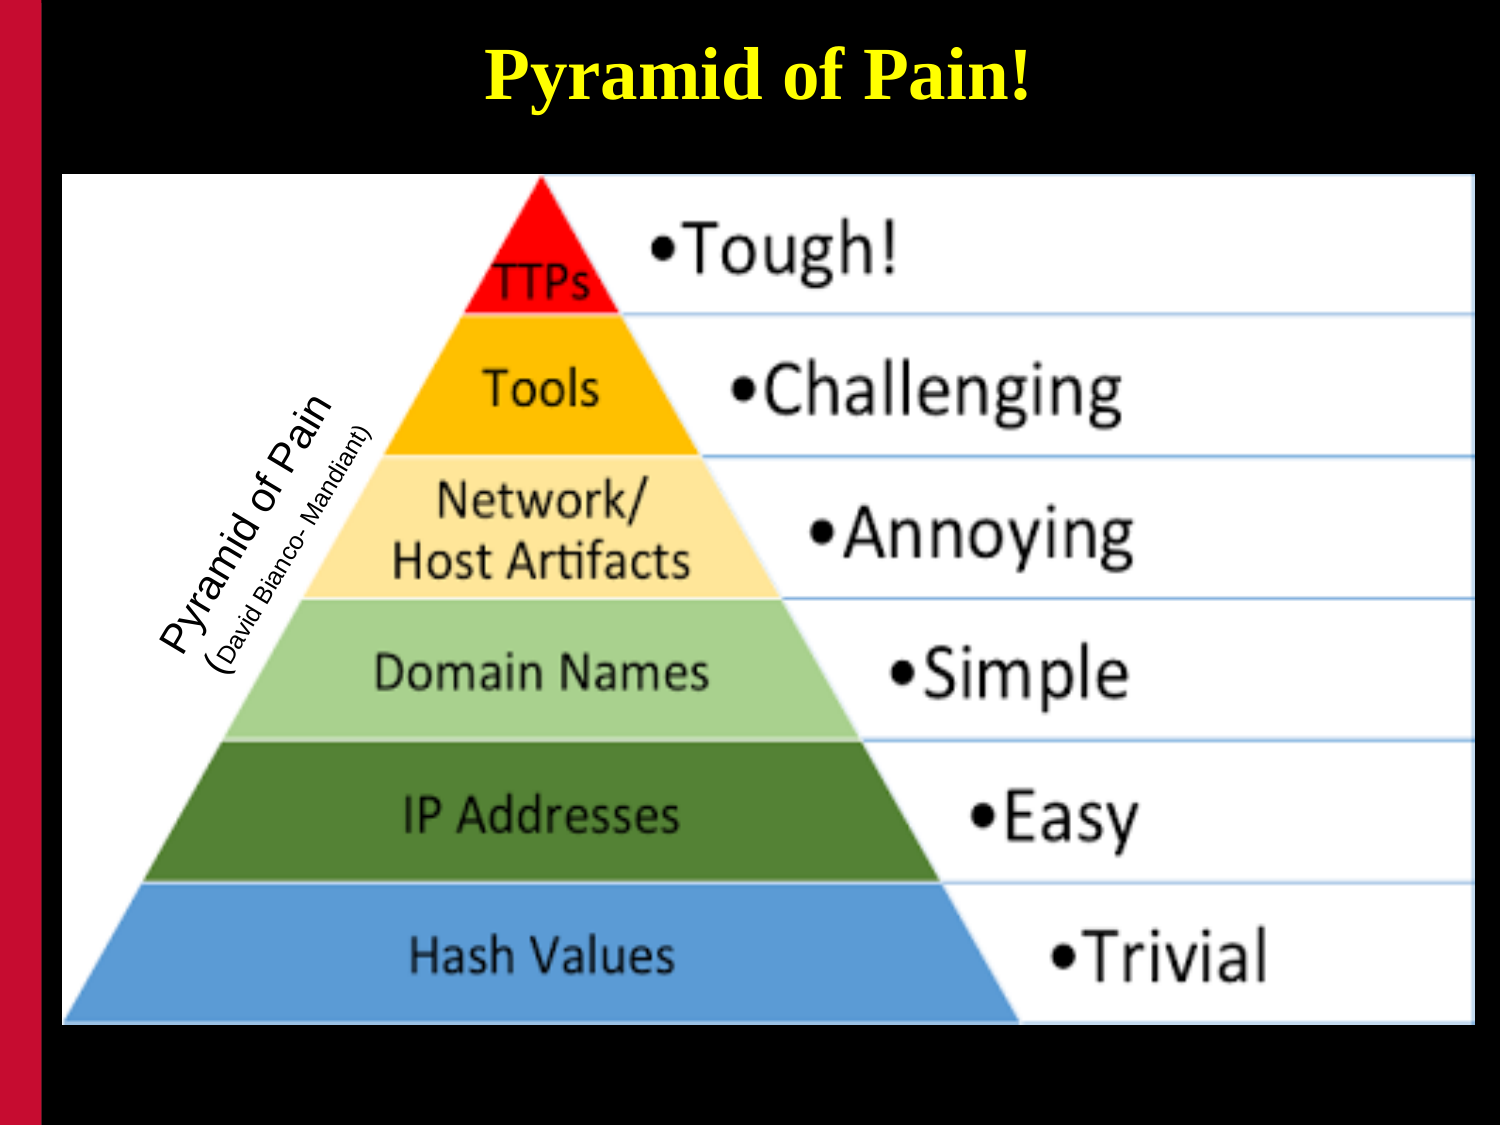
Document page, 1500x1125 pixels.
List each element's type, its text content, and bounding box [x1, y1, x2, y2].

picture [62, 174, 1476, 1026]
text_box Pyramid of Pain! [37, 24, 1500, 121]
